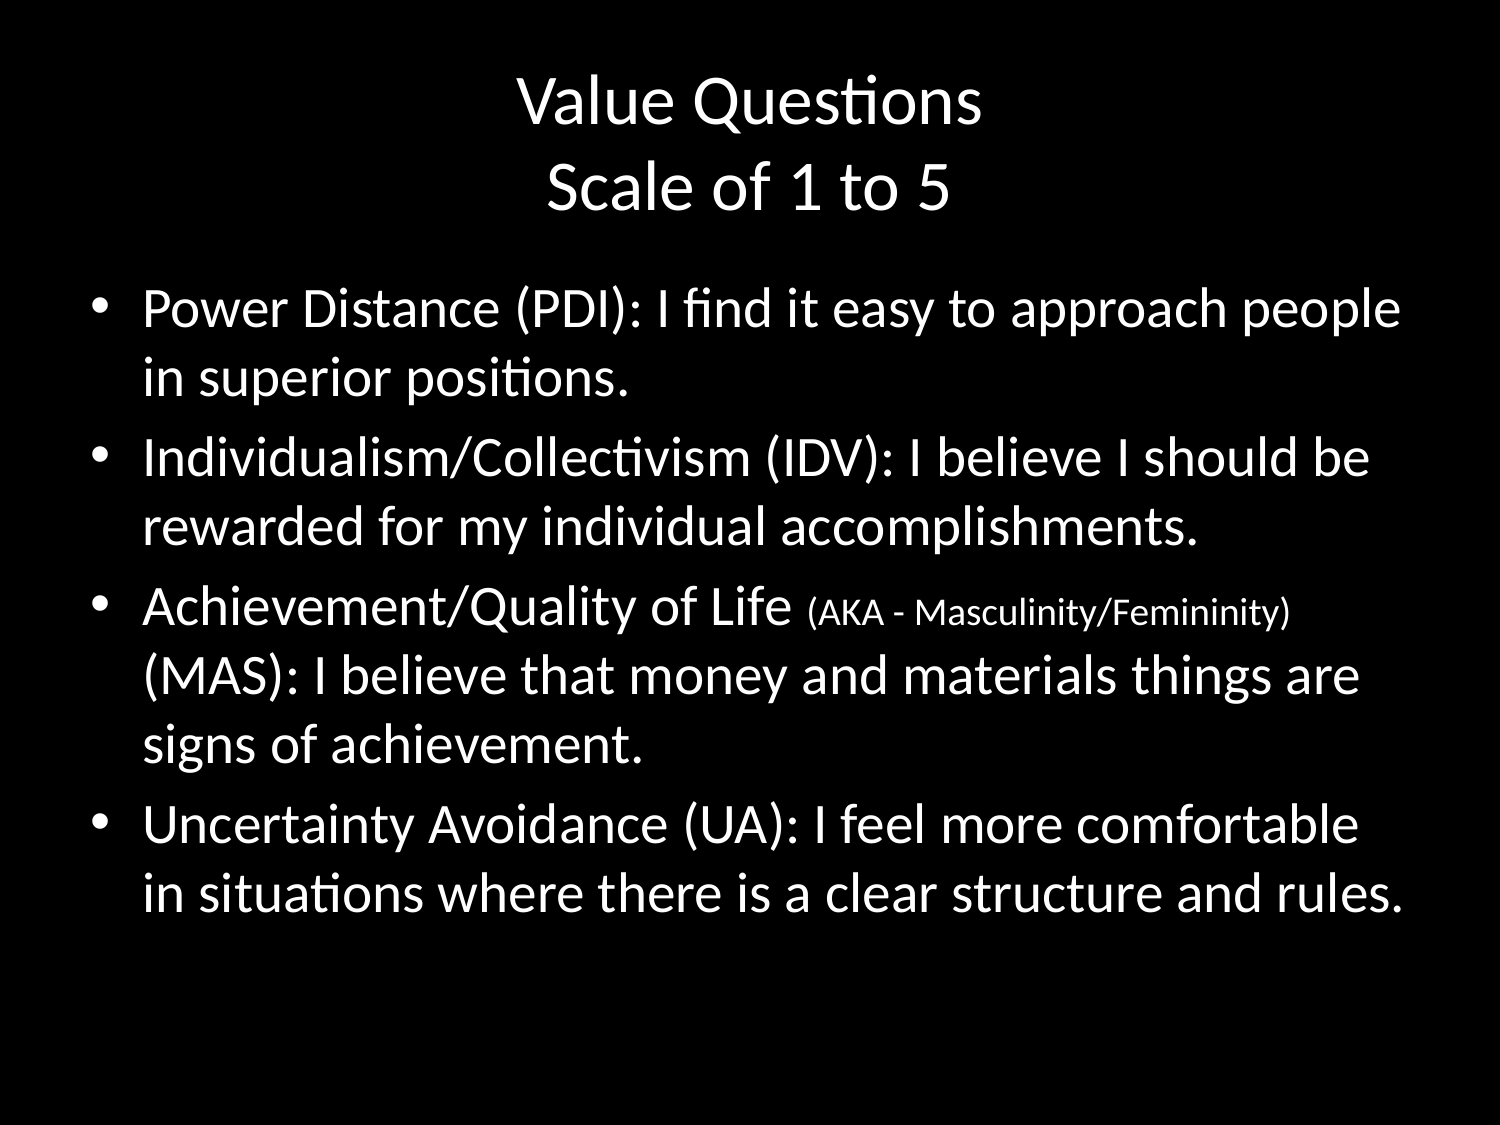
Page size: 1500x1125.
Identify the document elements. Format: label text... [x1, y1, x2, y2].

list Power Distance (PDI): I find it easy to approach people in superior positions. Individualism/Collectivism (IDV): I believe I should be rewarded for my individual accomplishments. Achievement/Quality of Life (AKA - Masculinity/Femininity) (MAS): I believe that money and materials things are signs of achievement. Uncertainty Avoidance (UA): I feel more comfortable in situations where there is a clear structure and rules. [75, 262, 1425, 1005]
title Value Questions Scale of 1 to 5 [75, 45, 1425, 233]
